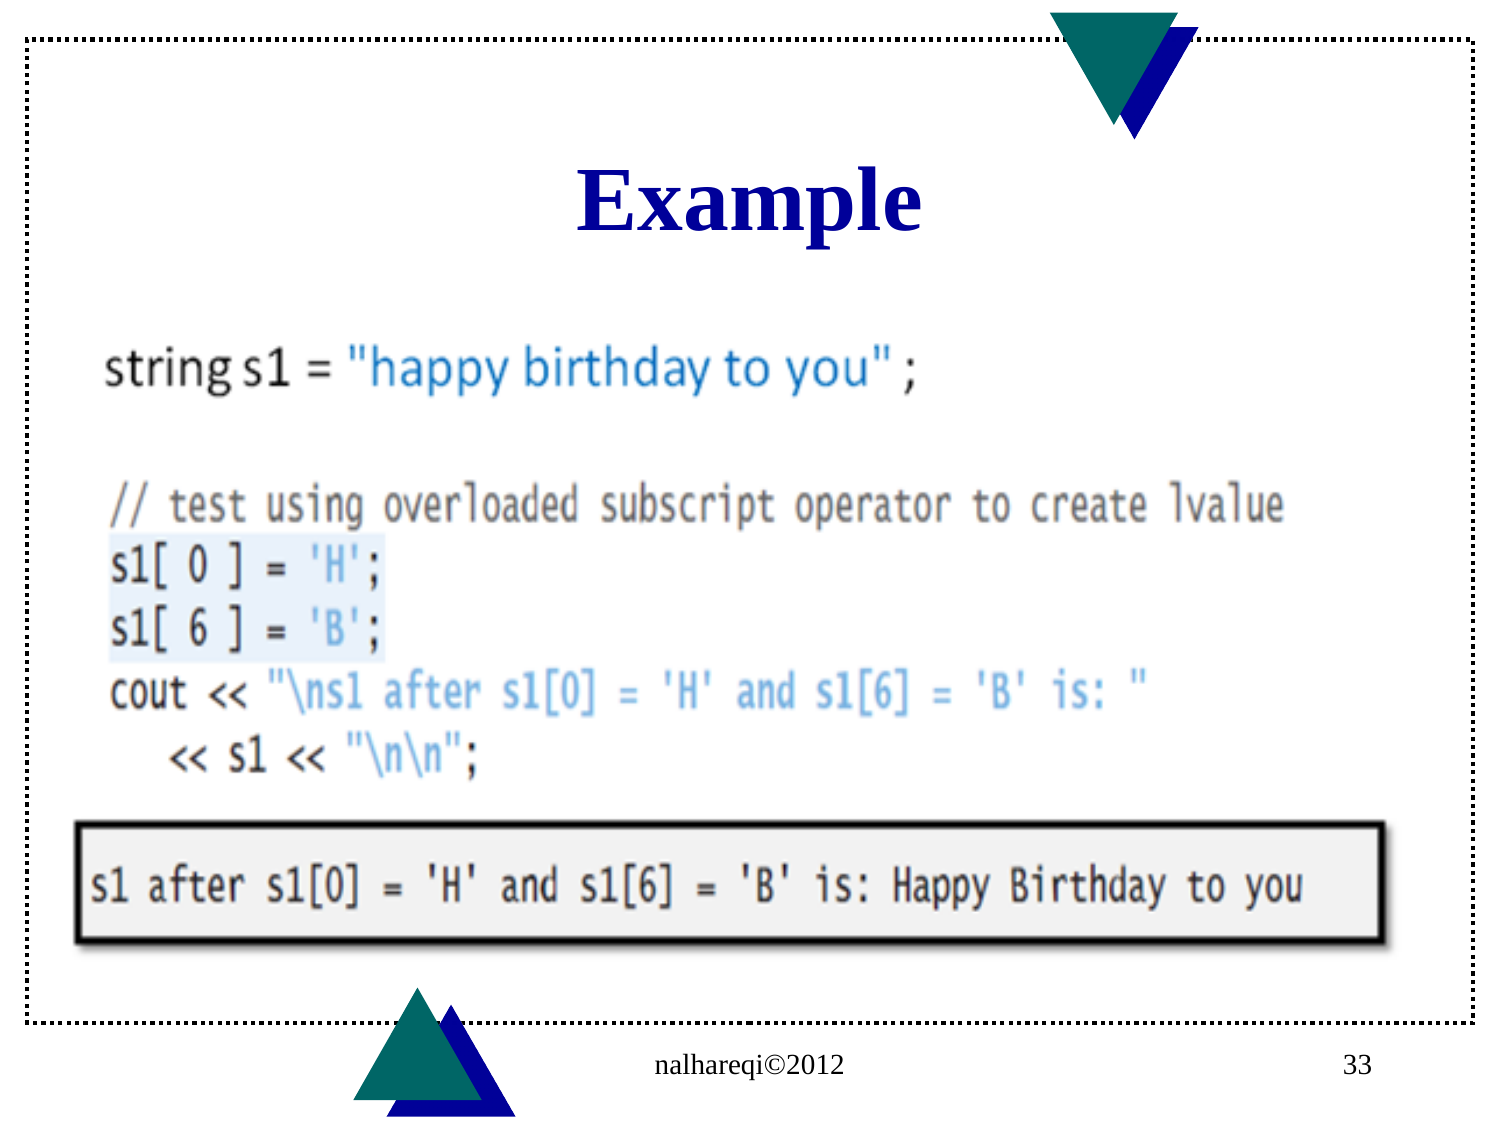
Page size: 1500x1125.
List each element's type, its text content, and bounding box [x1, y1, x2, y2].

footer nalhareqi©2012 [512, 1024, 988, 1101]
picture [52, 290, 1436, 965]
title Example [112, 99, 1388, 288]
slide_number 33 [1074, 1024, 1388, 1101]
